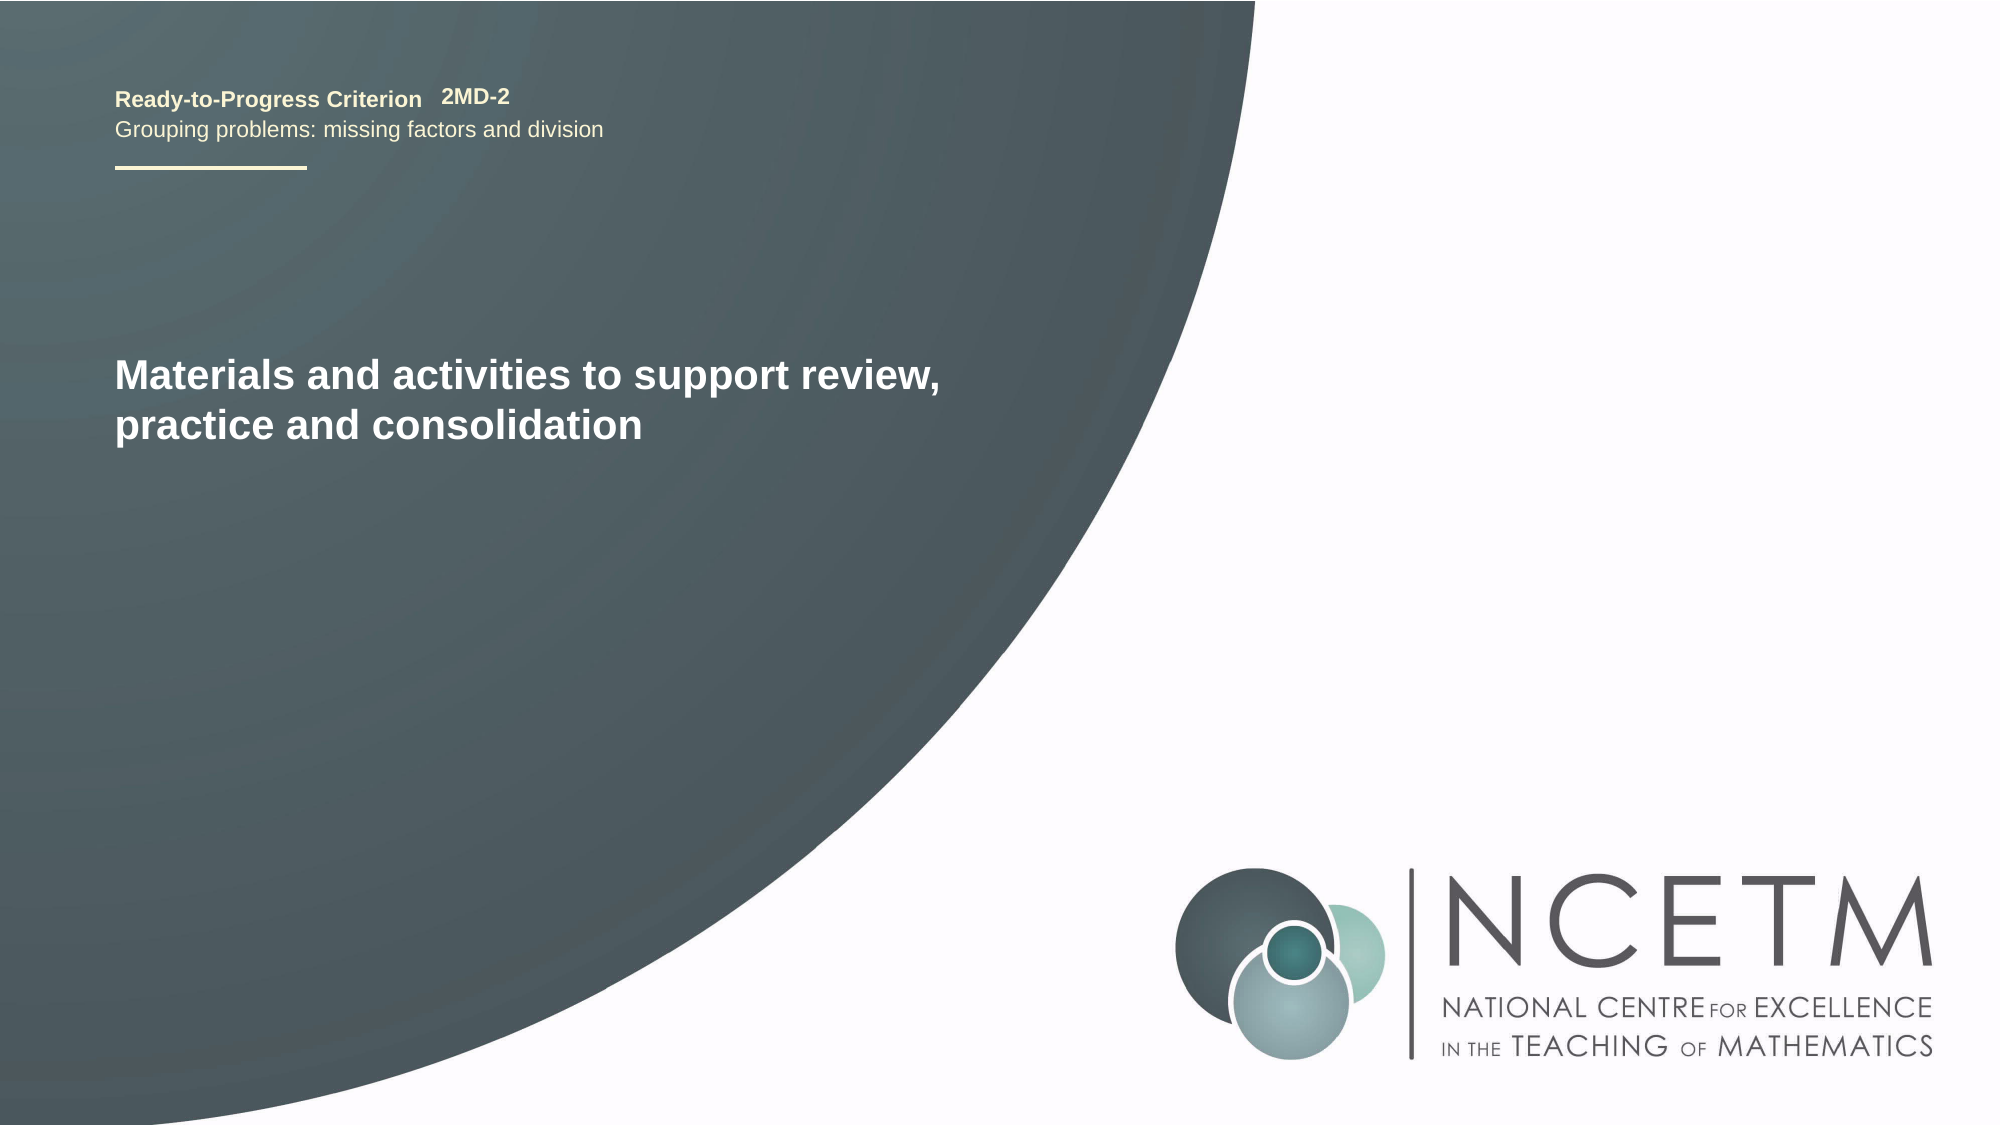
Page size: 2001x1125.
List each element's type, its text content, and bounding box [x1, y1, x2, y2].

picture [0, 1, 2001, 1125]
list 2MD-2 [426, 77, 622, 127]
list Grouping problems: missing factors and division [99, 109, 1121, 160]
